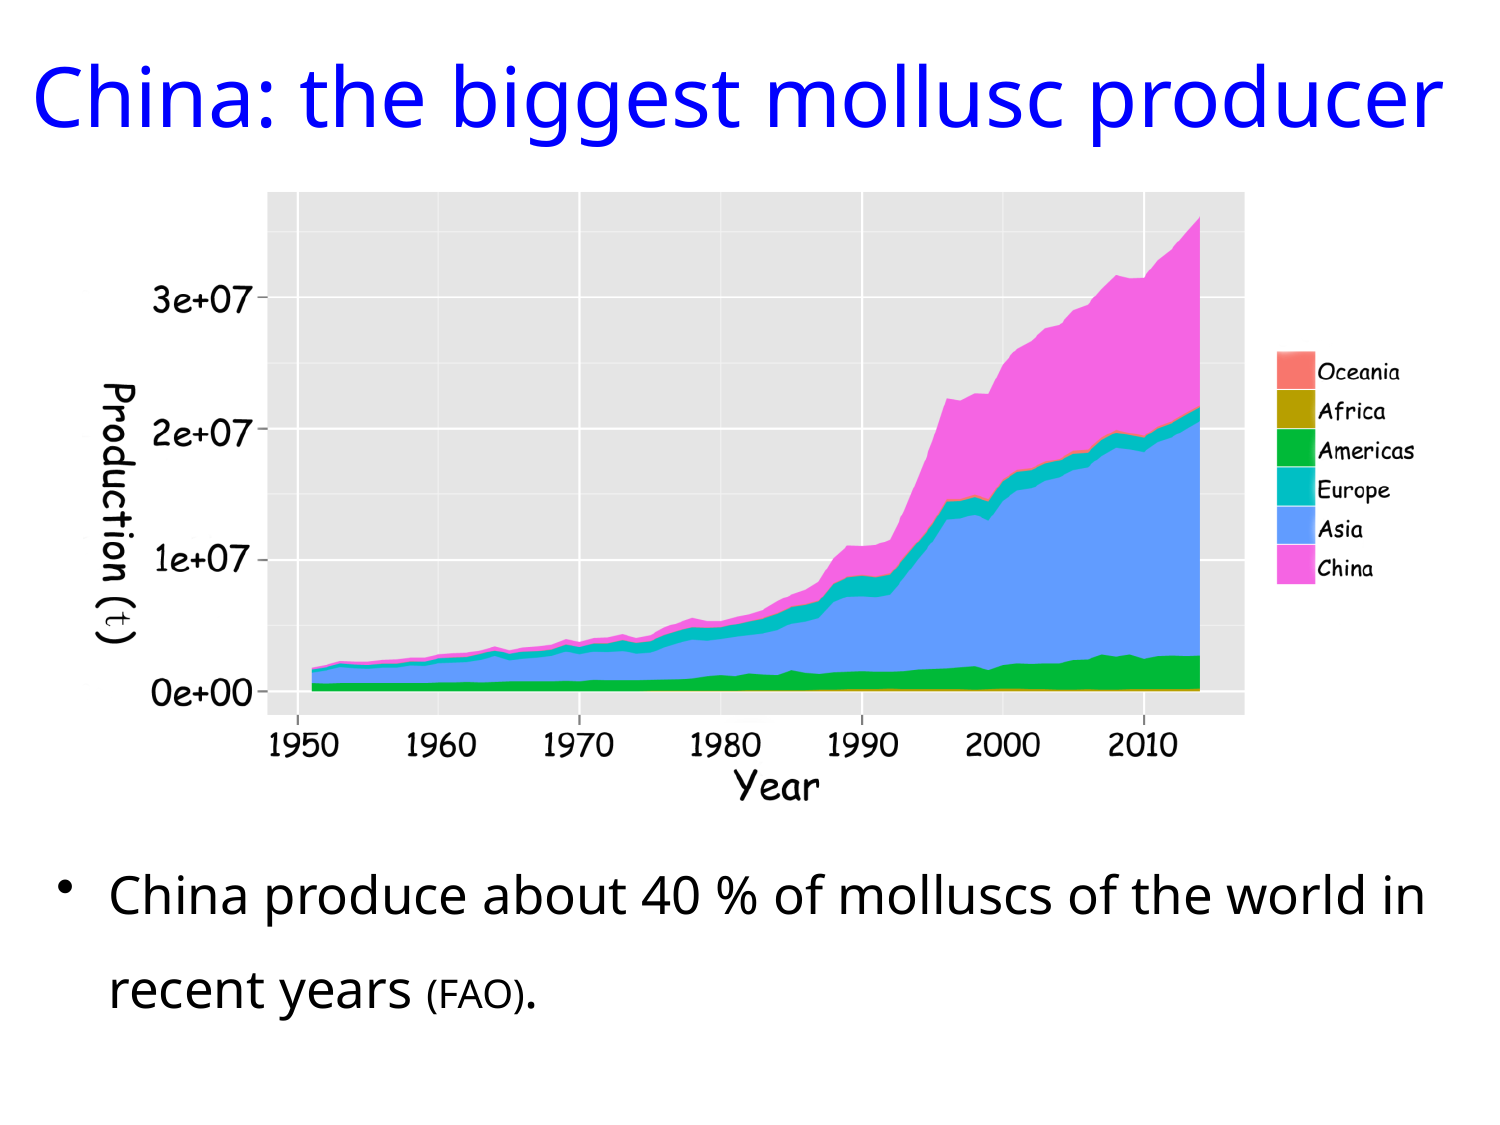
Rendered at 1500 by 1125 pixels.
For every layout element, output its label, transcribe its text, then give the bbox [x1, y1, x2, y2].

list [82, 160, 1419, 817]
text_box China produce about 40 % of molluscs of the world in recent years (FAO). [41, 822, 1460, 1029]
title China: the biggest mollusc producer [0, 7, 1500, 162]
